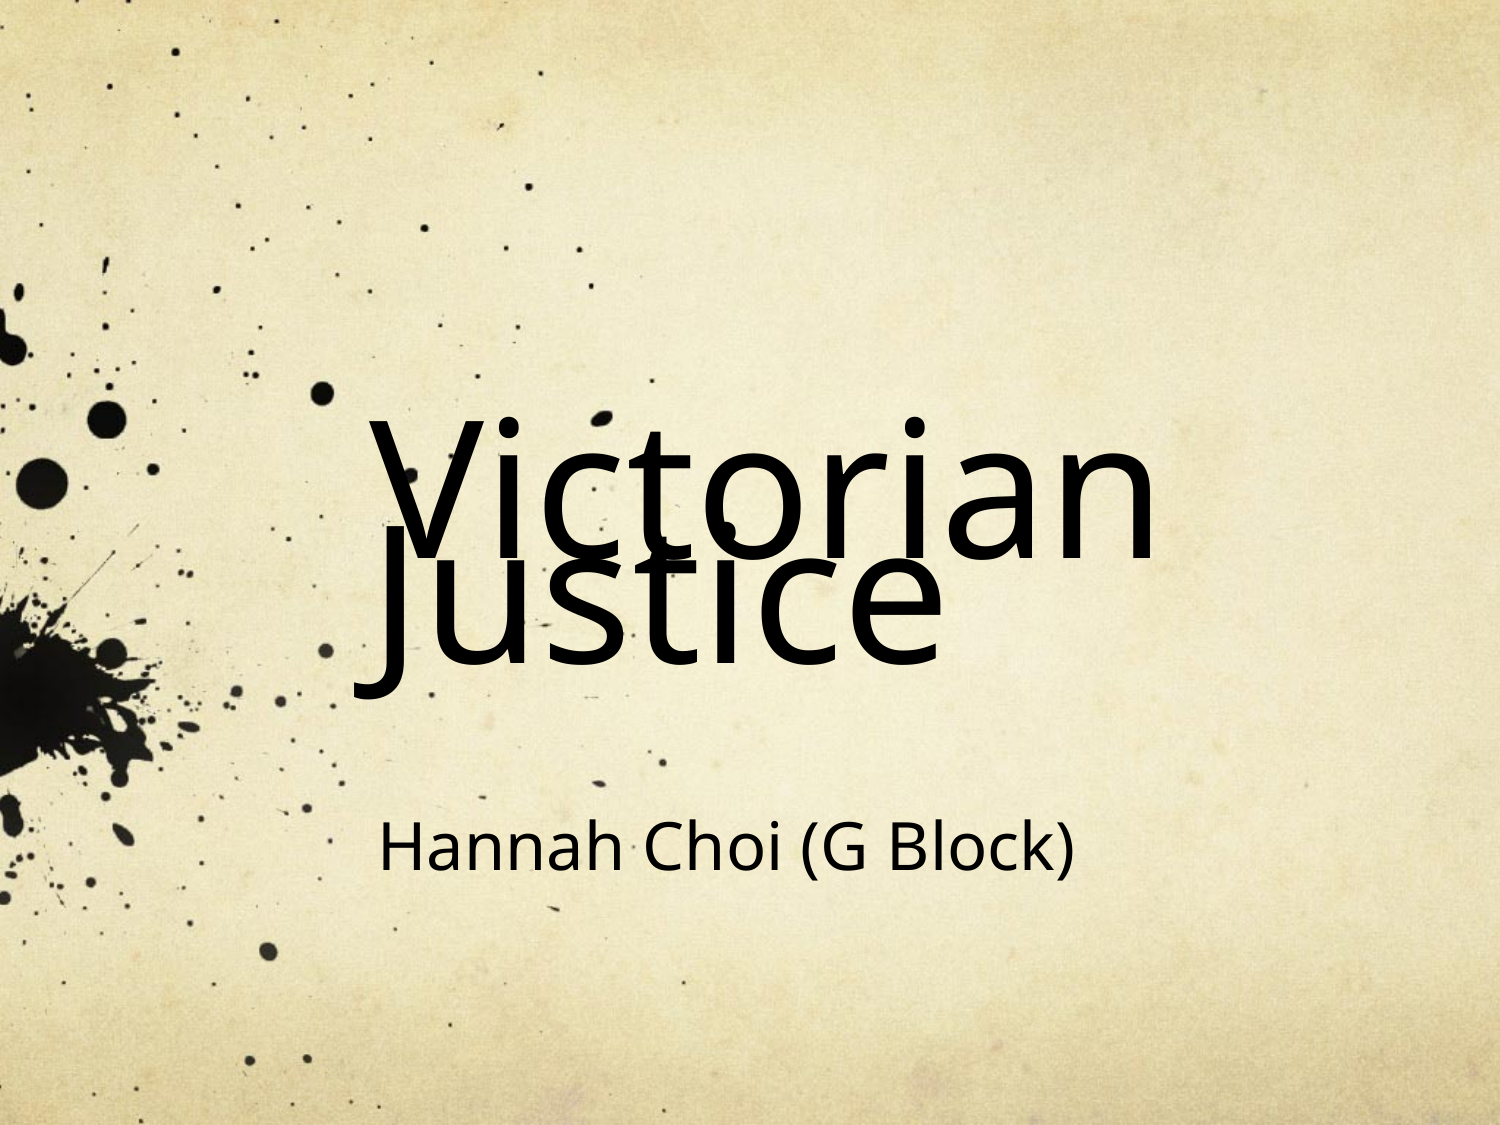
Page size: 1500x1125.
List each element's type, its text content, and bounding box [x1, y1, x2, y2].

picture [0, 0, 1500, 1125]
subtitle Hannah Choi (G Block) [362, 829, 1425, 945]
title Victorian Justice [362, 387, 1425, 702]
